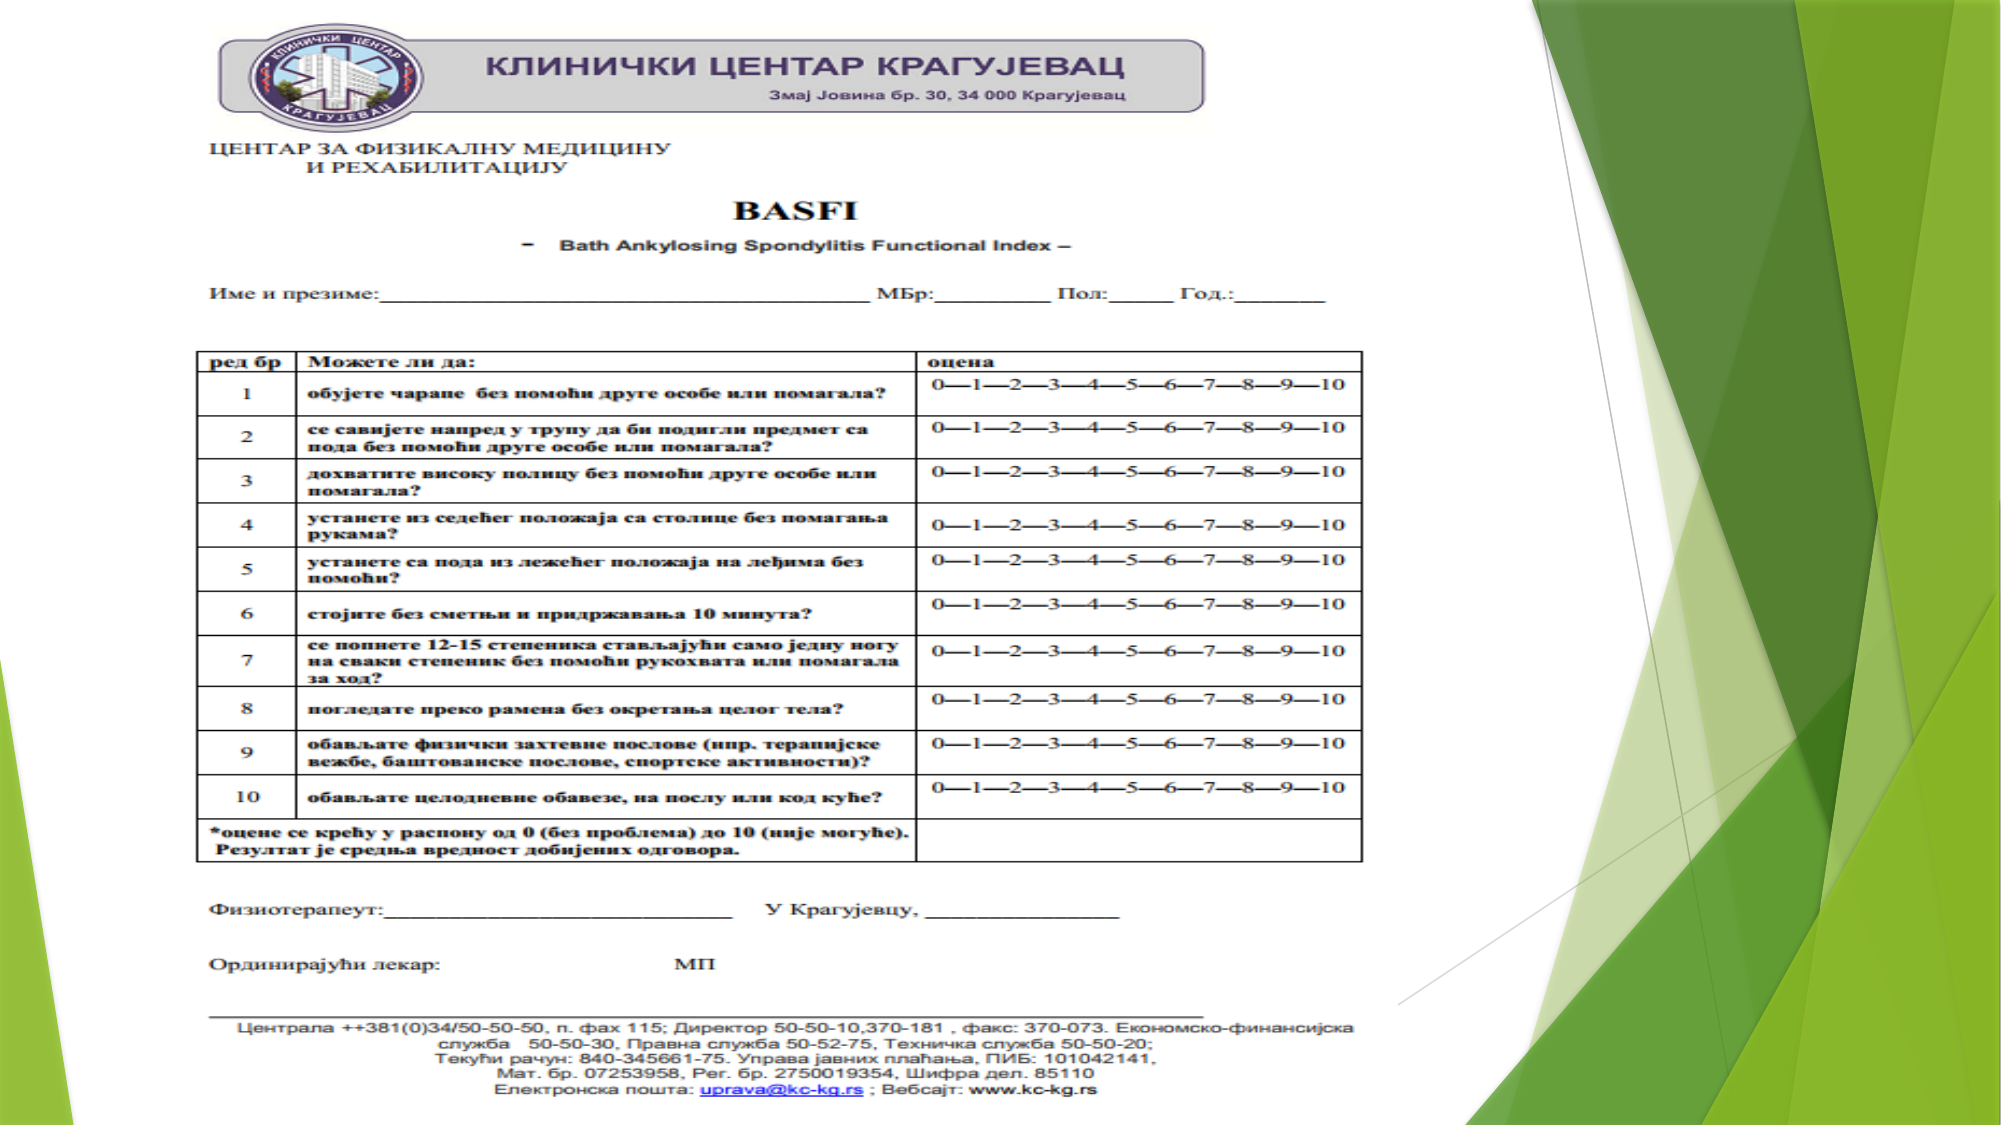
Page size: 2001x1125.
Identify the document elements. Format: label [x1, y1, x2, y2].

text_box [117, 0, 1399, 1125]
